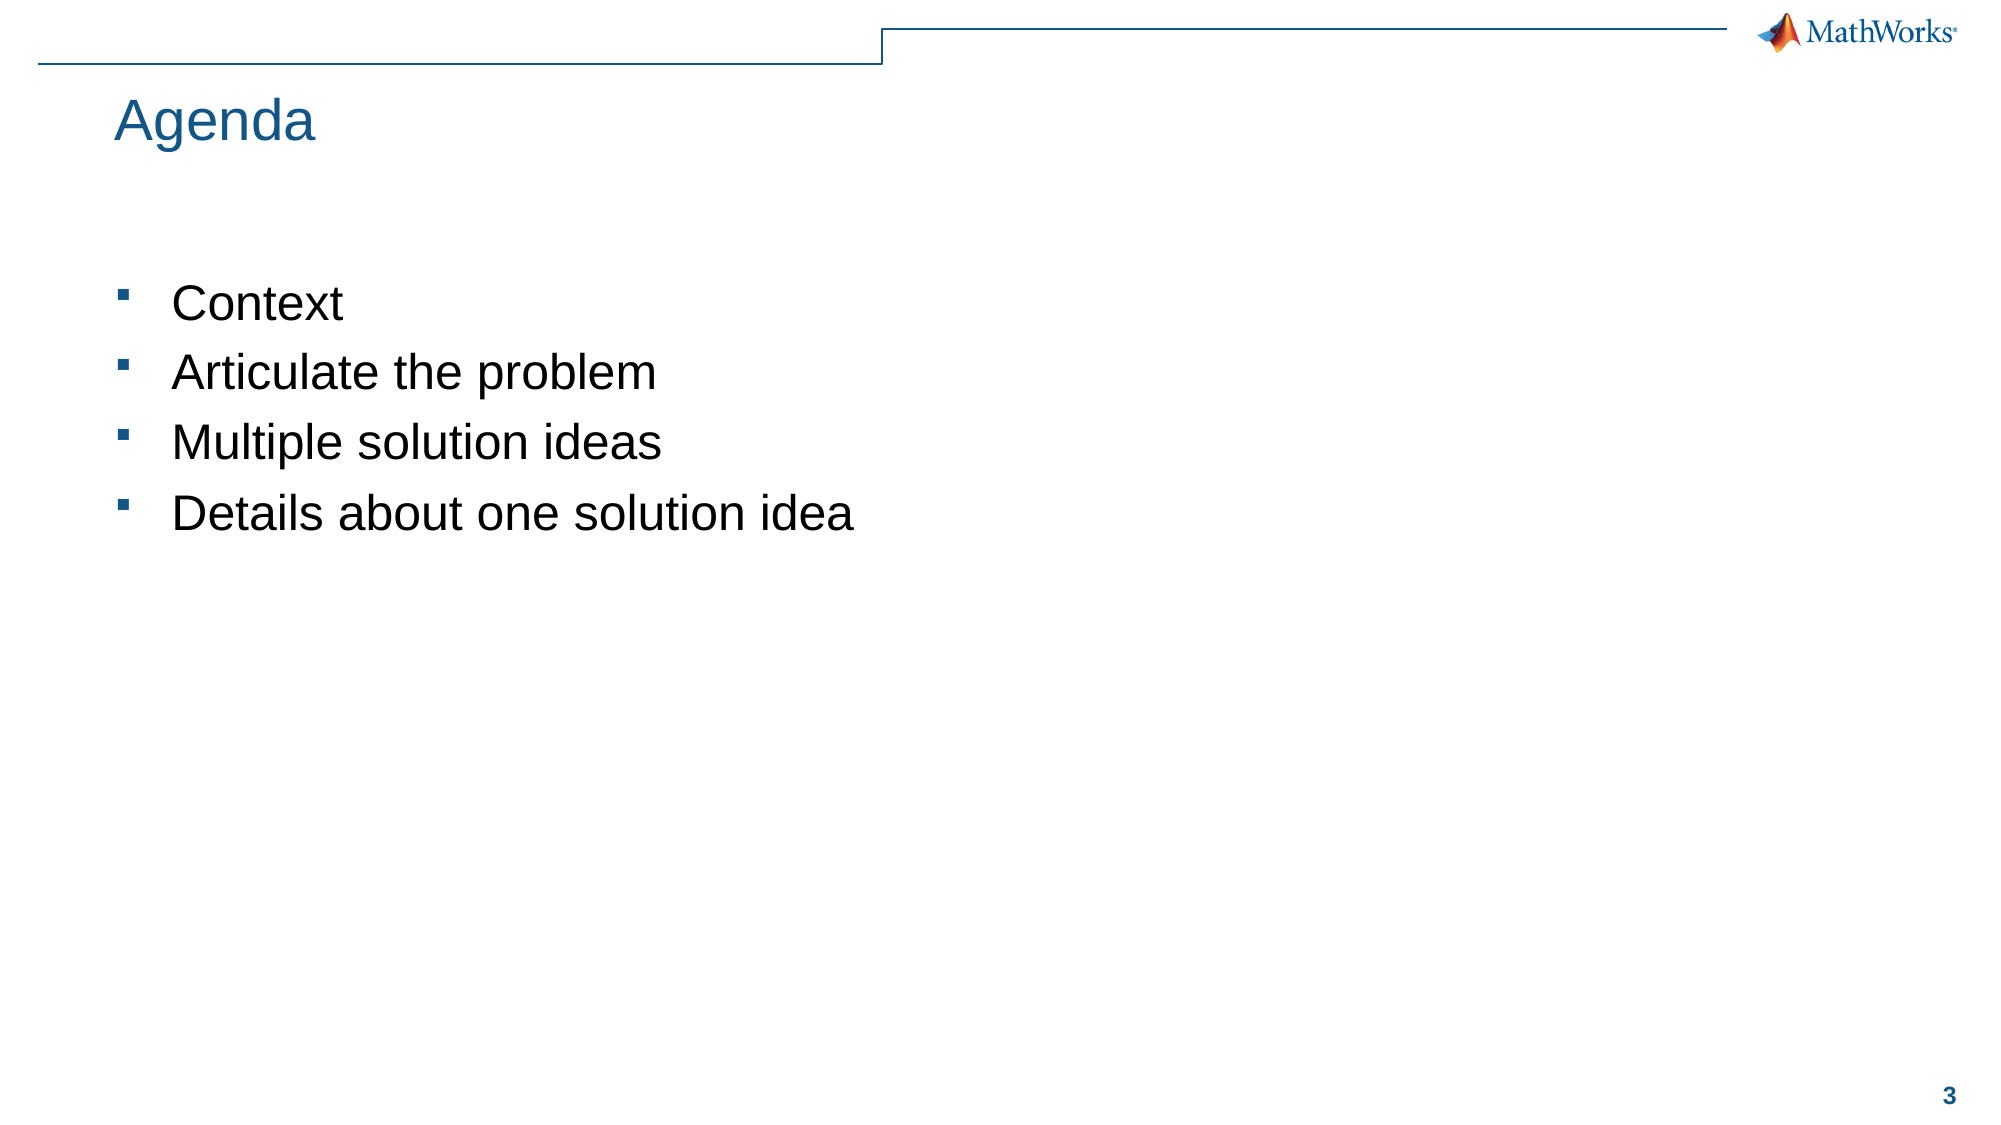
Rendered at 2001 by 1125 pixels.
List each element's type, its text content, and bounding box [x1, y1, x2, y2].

list Context Articulate the problem Multiple solution ideas Details about one solution idea [99, 262, 1867, 1025]
title Agenda [99, 75, 1867, 238]
picture [1751, 3, 1970, 63]
